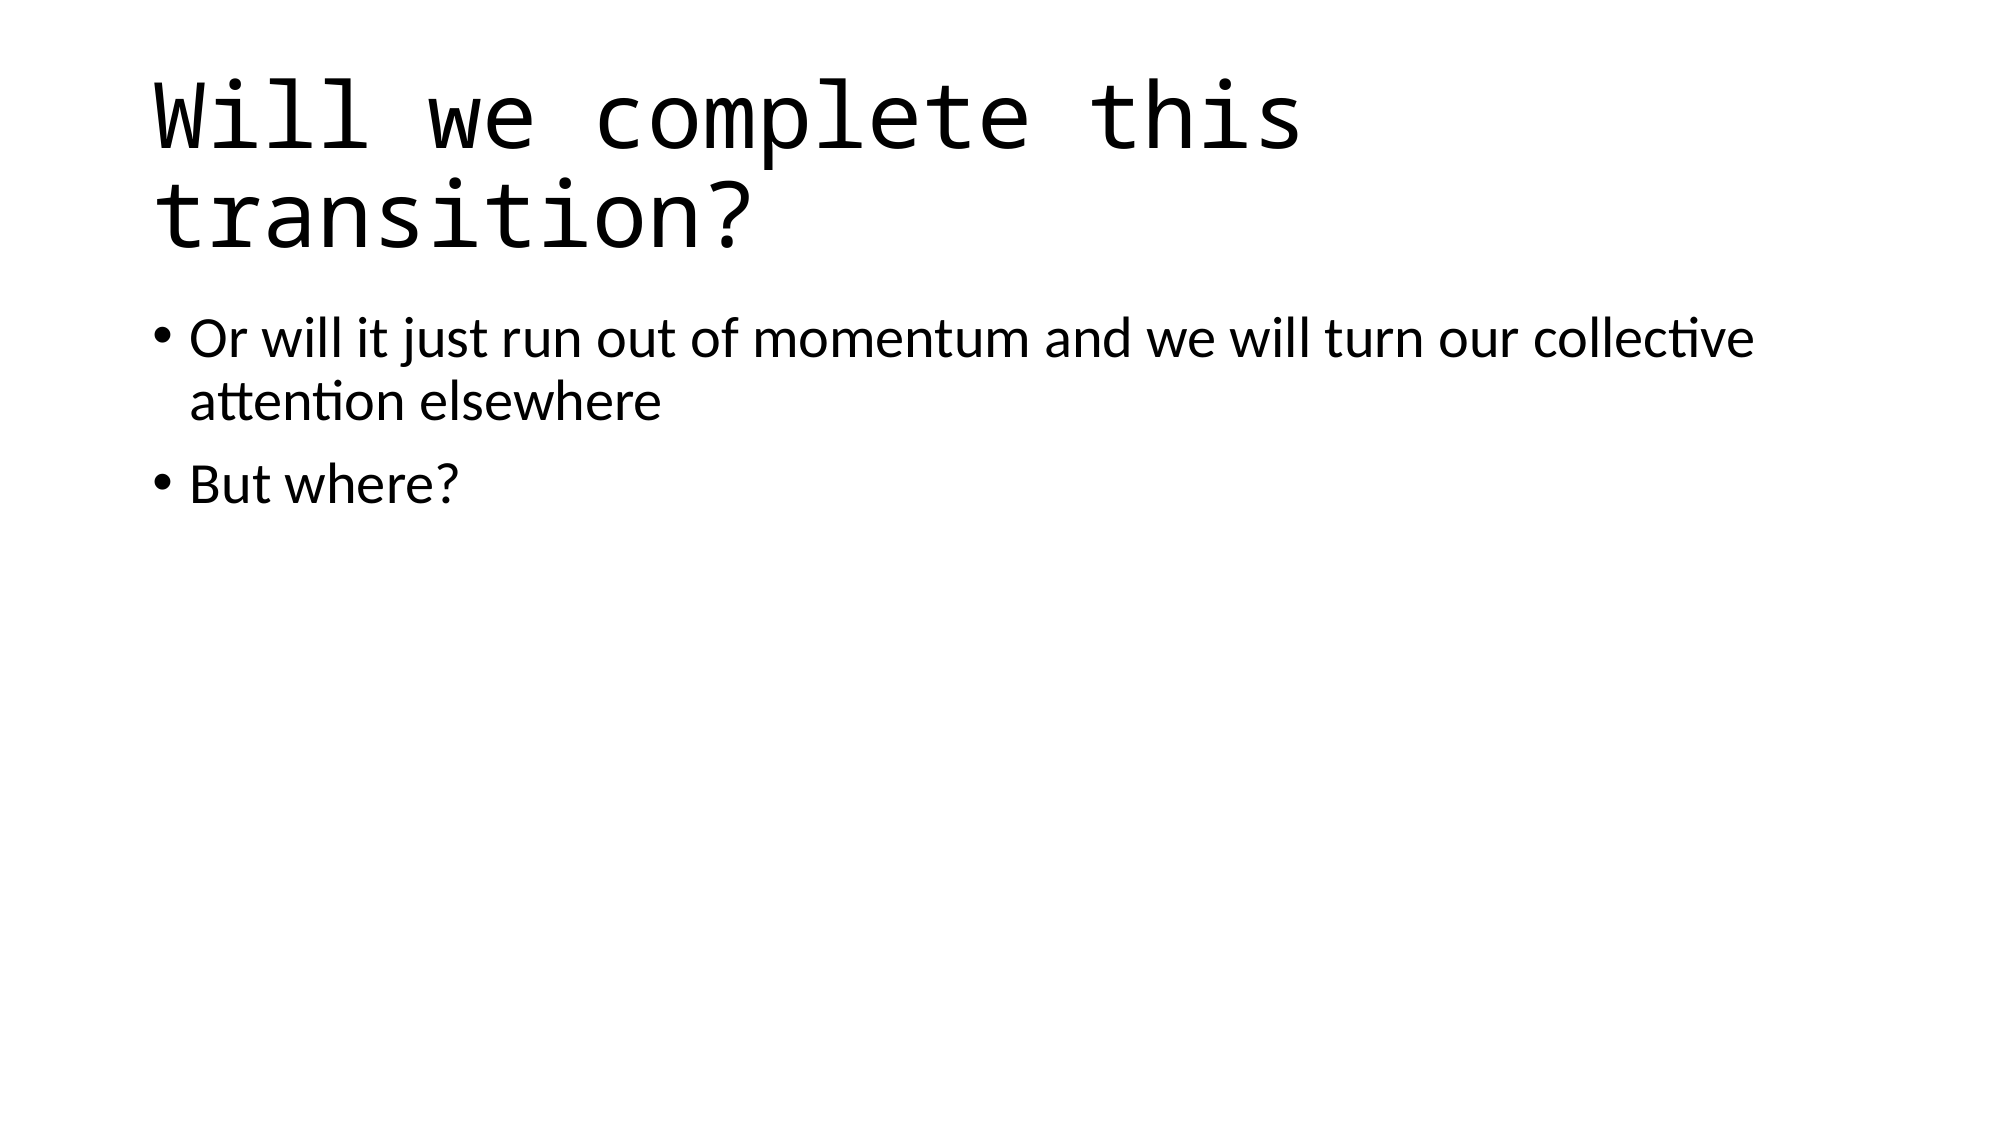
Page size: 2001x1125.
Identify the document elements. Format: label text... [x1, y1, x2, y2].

list Or will it just run out of momentum and we will turn our collective attention elsewhere But where? [137, 299, 1863, 1014]
title Will we complete this transition? [137, 59, 1863, 278]
